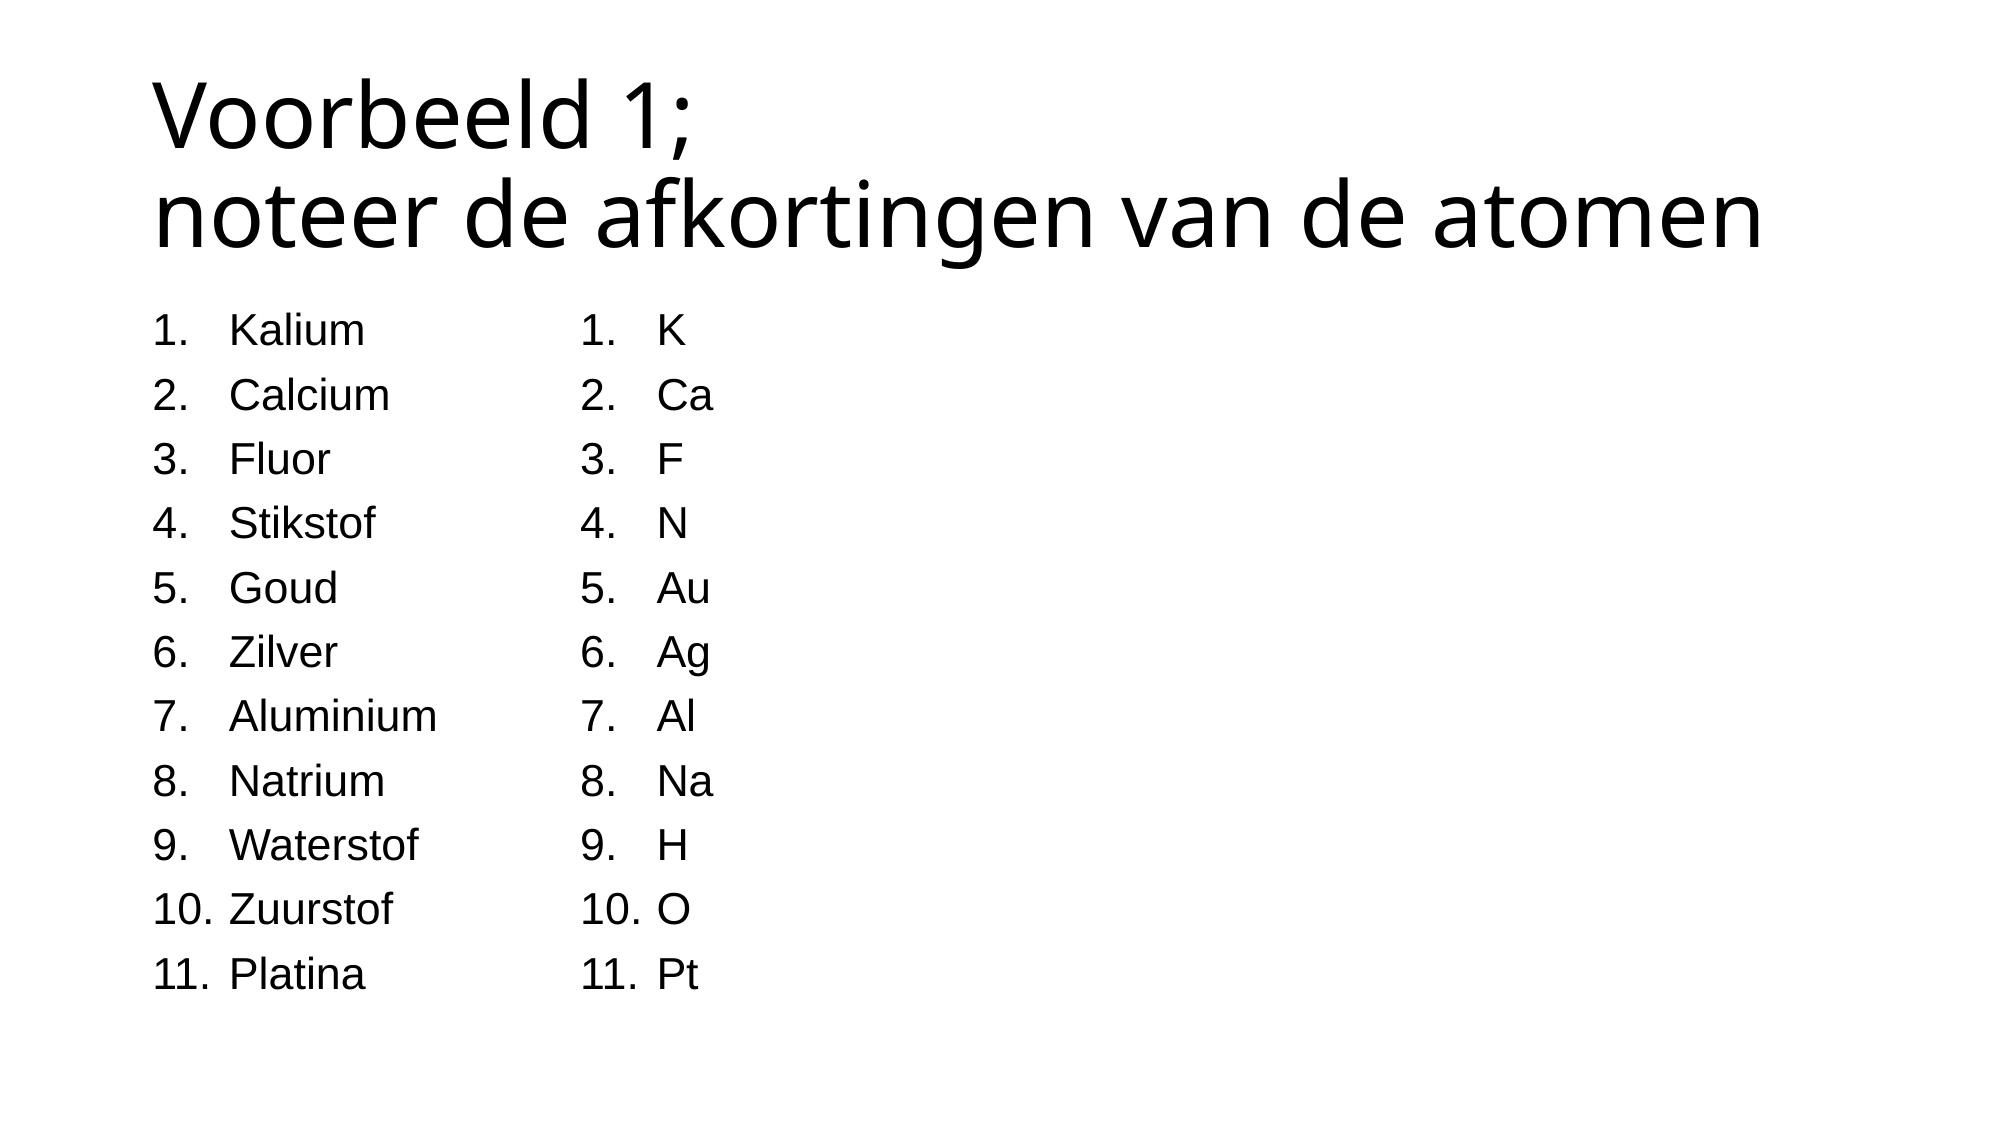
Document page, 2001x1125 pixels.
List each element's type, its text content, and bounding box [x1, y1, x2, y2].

text_box K Ca F N Au Ag Al Na H O Pt [565, 299, 993, 1014]
list Kalium Calcium Fluor Stikstof Goud Zilver Aluminium Natrium Waterstof Zuurstof Platina [137, 299, 565, 1014]
title Voorbeeld 1; noteer de afkortingen van de atomen [137, 59, 1863, 278]
